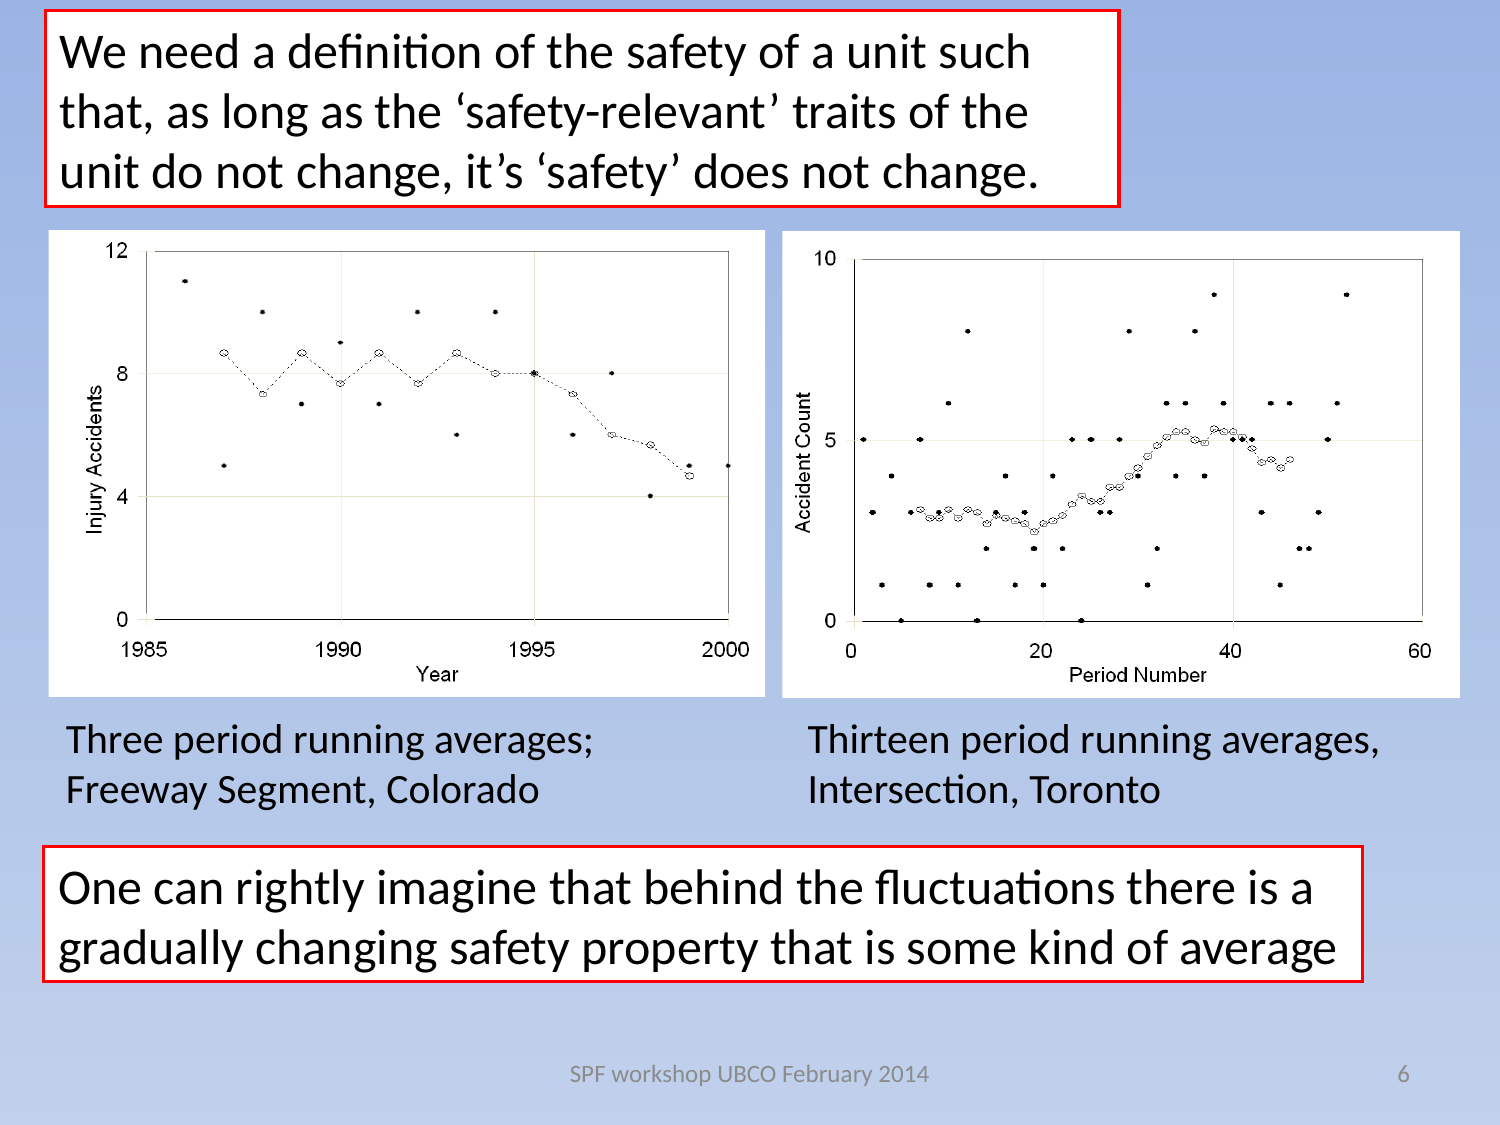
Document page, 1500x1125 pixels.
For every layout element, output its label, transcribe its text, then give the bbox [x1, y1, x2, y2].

text_box Thirteen period running averages, Intersection, Toronto [792, 706, 1406, 820]
picture [48, 229, 766, 697]
footer SPF workshop UBCO February 2014 [512, 1042, 988, 1103]
text_box We need a definition of the safety of a unit such that, as long as the ‘safety-relevant’ traits of the unit do not change, it’s ‘safety’ does not change. [45, 10, 1120, 207]
text_box Three period running averages; Freeway Segment, Colorado [51, 705, 747, 820]
slide_number 6 [1074, 1042, 1425, 1103]
text_box One can rightly imagine that behind the fluctuations there is a gradually changing safety property that is some kind of average [43, 846, 1363, 982]
picture [782, 230, 1461, 698]
